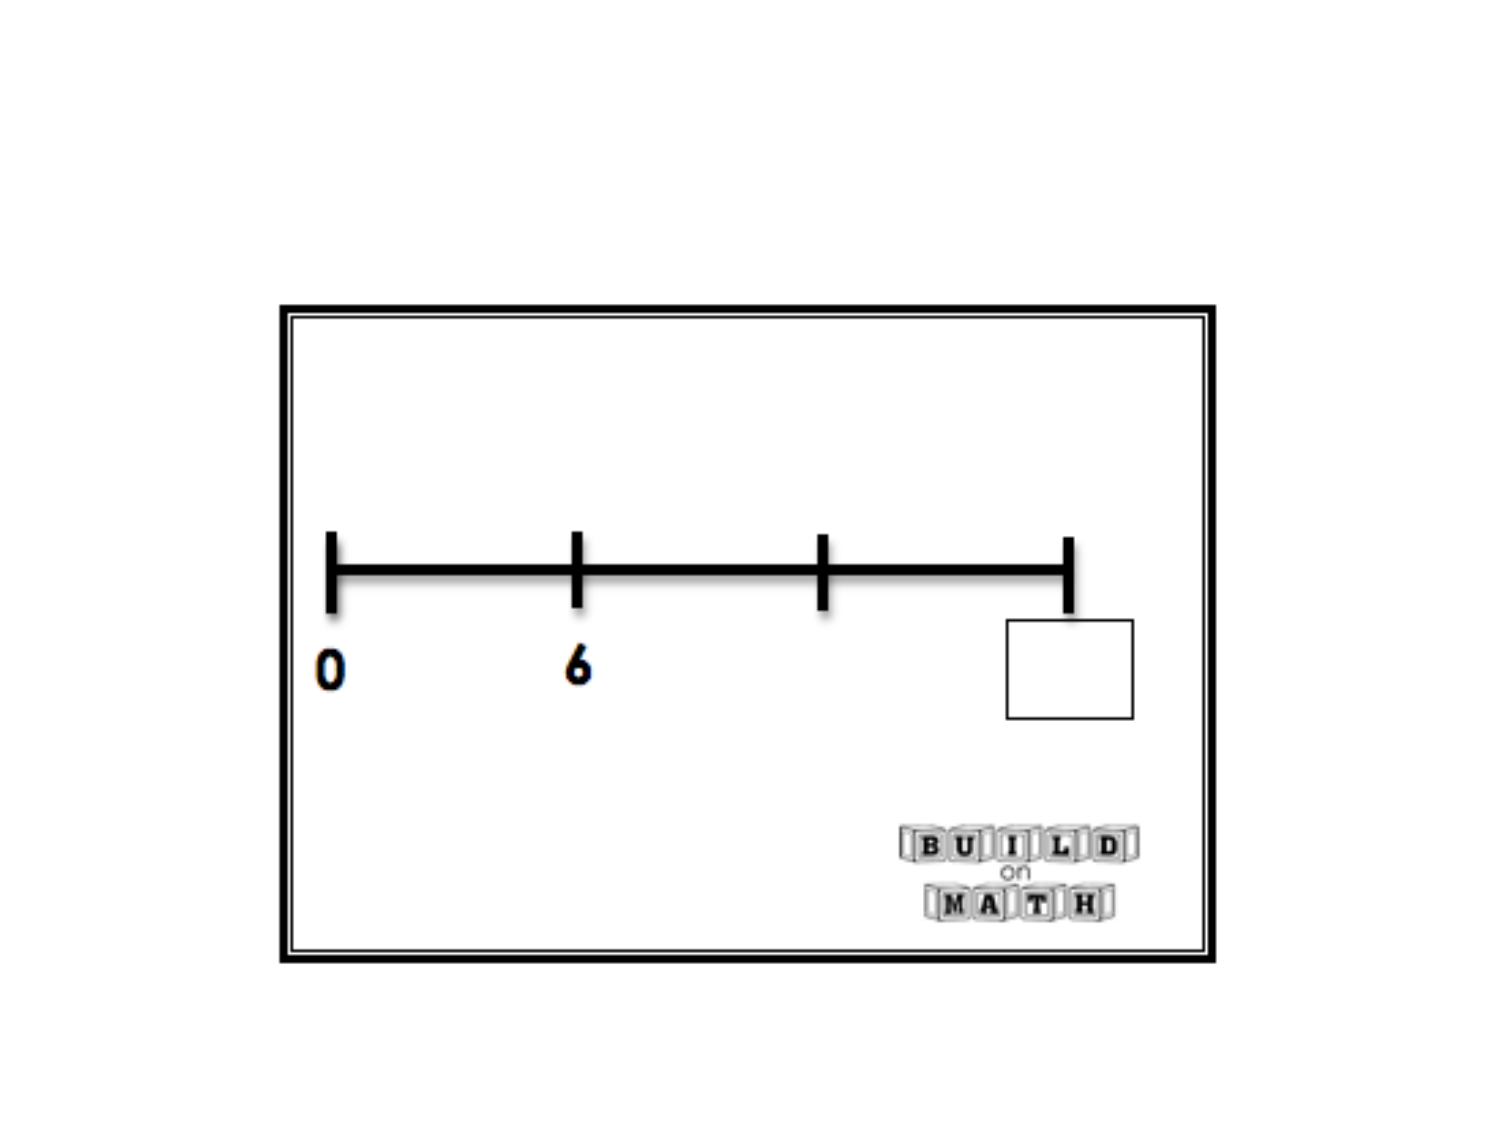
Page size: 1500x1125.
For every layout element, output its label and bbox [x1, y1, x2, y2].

list [74, 262, 1426, 1006]
